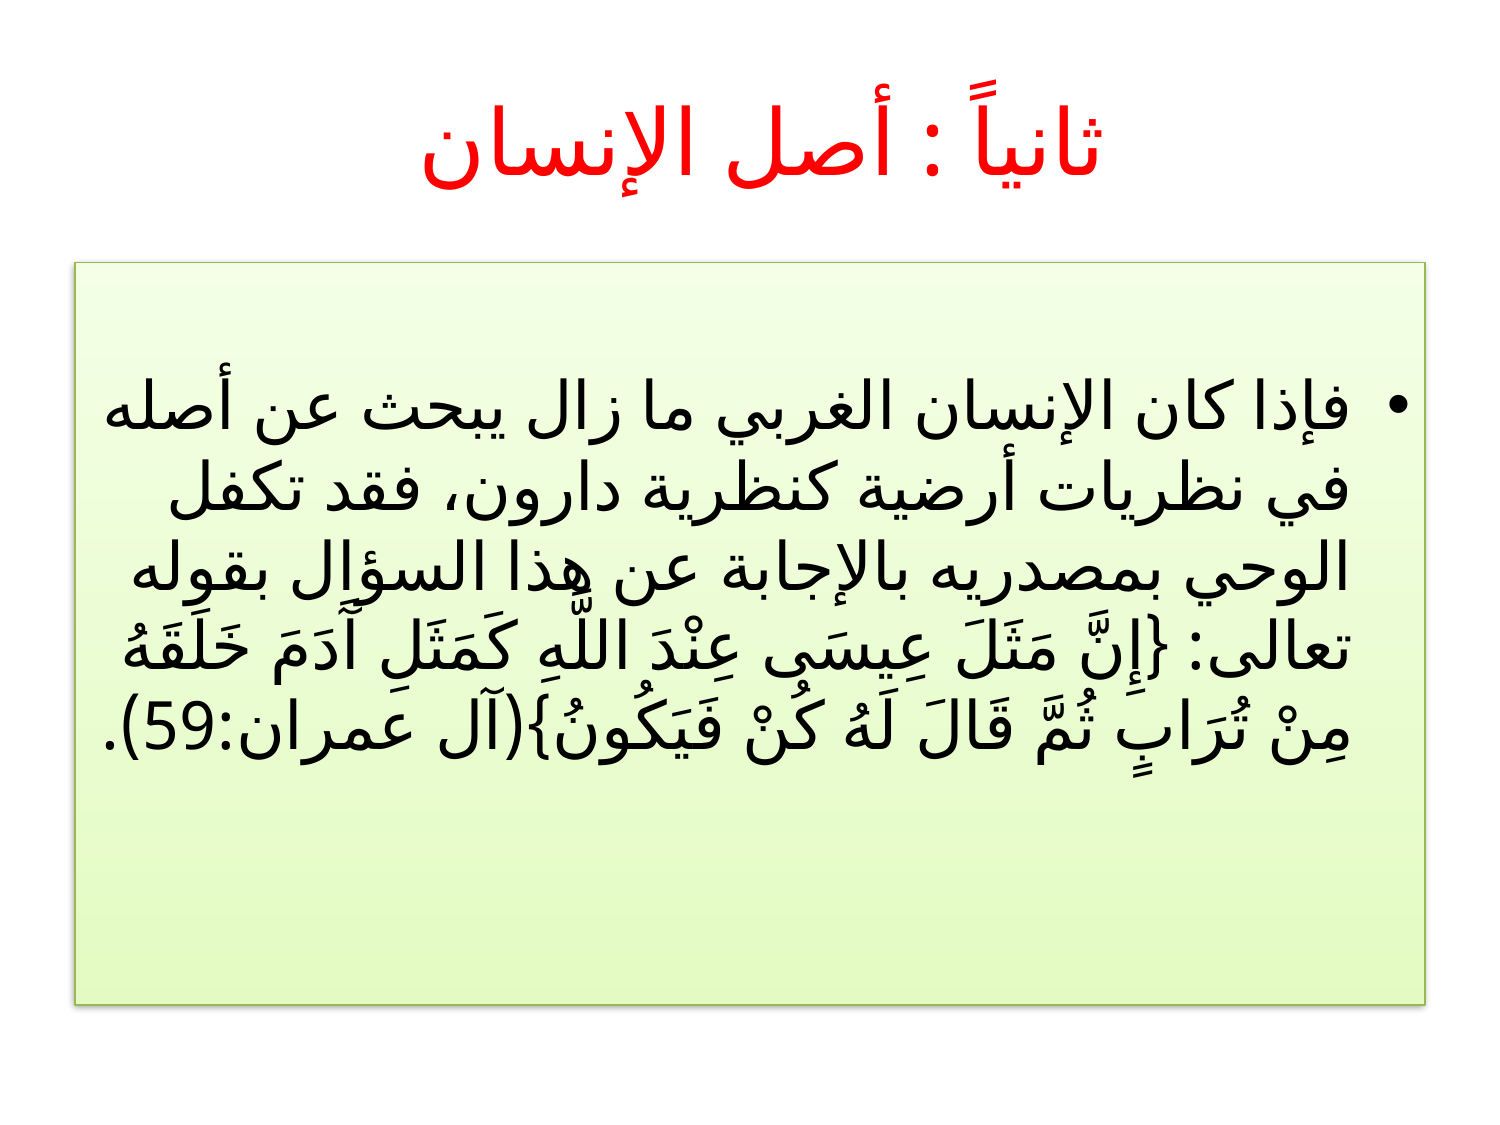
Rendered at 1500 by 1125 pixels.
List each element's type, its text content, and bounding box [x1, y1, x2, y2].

list فإذا كان الإنسان الغربي ما زال يبحث عن أصله في نظريات أرضية كنظرية دارون، فقد تكفل الوحي بمصدريه بالإجابة عن هذا السؤال بقوله تعالى: {إِنَّ مَثَلَ عِيسَى عِنْدَ اللَّهِ كَمَثَلِ آَدَمَ خَلَقَهُ مِنْ تُرَابٍ ثُمَّ قَالَ لَهُ كُنْ فَيَكُونُ}(آل عمران:59). [74, 262, 1426, 1006]
title ثانياً : أصل الإنسان [75, 45, 1425, 233]
